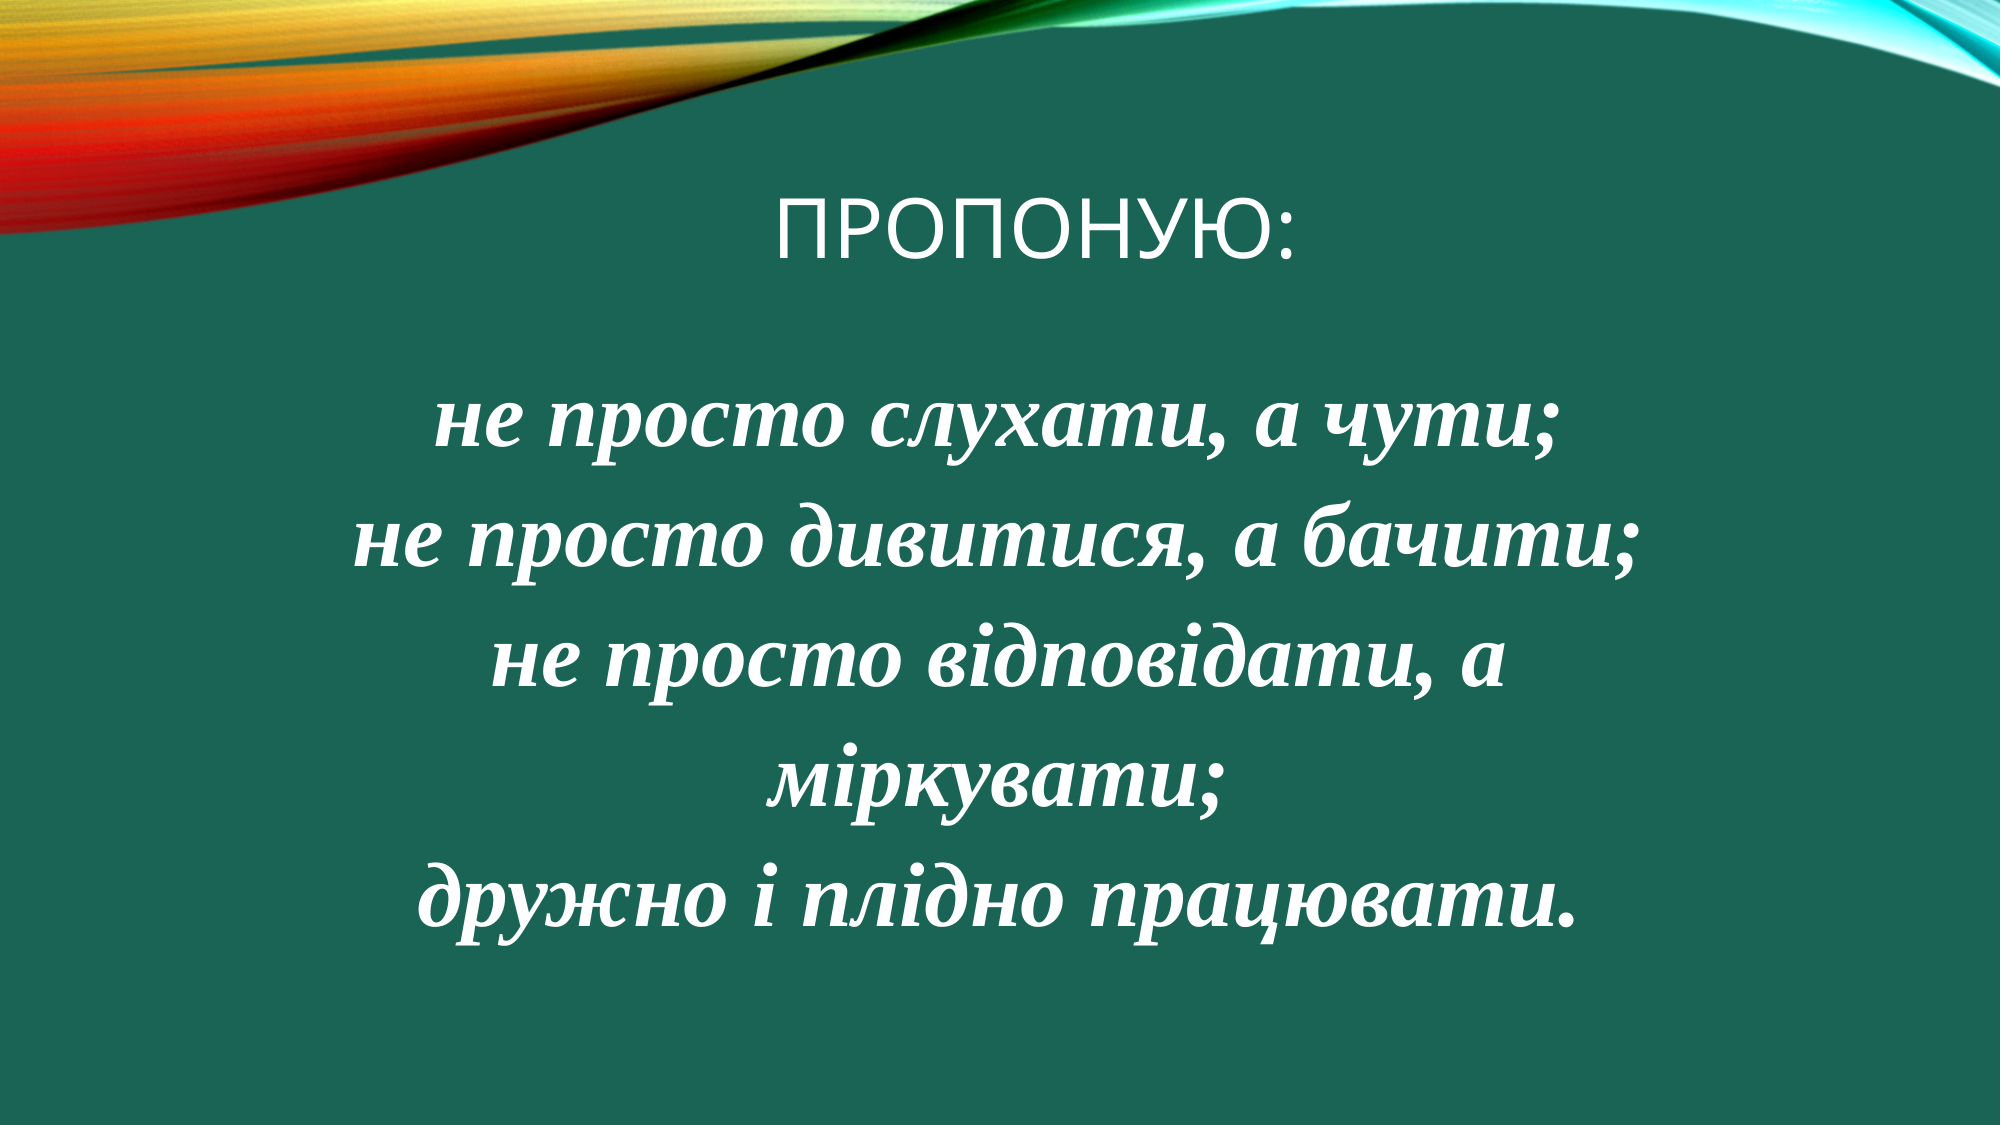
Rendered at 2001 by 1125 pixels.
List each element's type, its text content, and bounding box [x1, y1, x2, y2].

list не просто слухати, а чути; не просто дивитися, а бачити; не просто відповідати, а міркувати; дружно і плідно працювати. [112, 360, 1888, 1021]
title Пропоную: [474, 125, 1888, 338]
picture [0, 0, 2000, 237]
